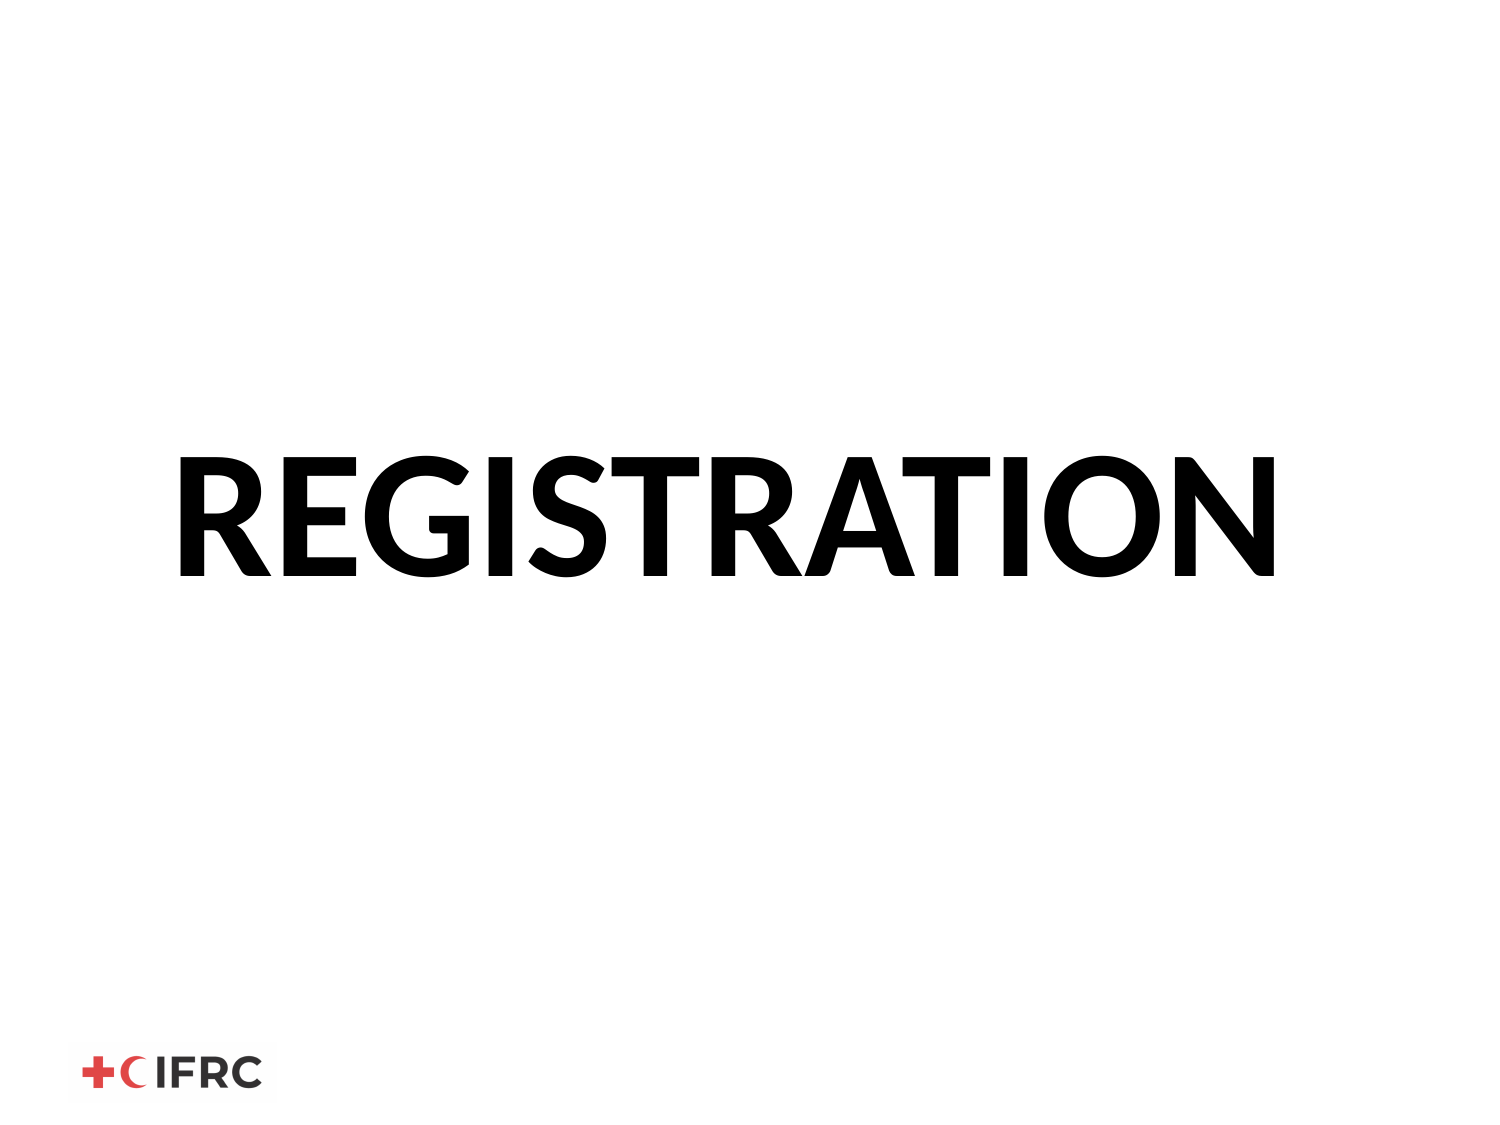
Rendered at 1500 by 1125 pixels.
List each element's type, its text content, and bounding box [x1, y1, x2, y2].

title REGISTRATION [53, 349, 1404, 538]
picture [68, 1042, 277, 1103]
